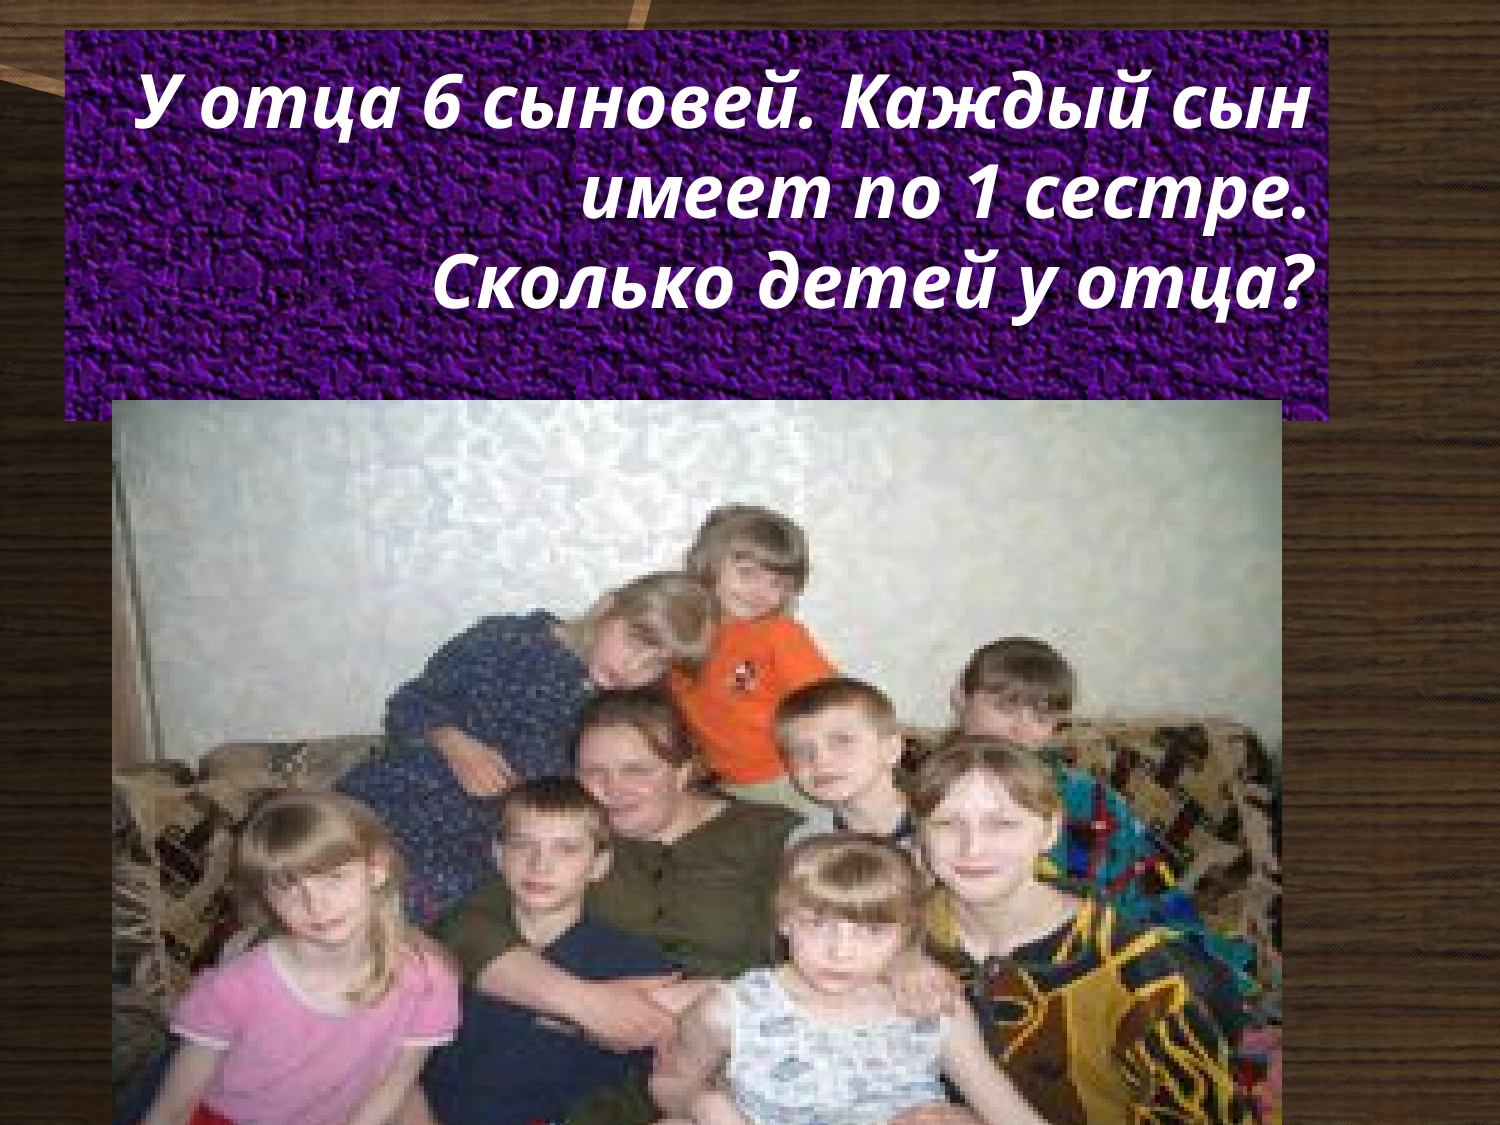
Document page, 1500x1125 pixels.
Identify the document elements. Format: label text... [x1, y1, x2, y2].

title У отца 6 сыновей. Каждый сын имеет по 1 сестре. Сколько детей у отца? [64, 30, 1329, 421]
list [111, 399, 1282, 1125]
